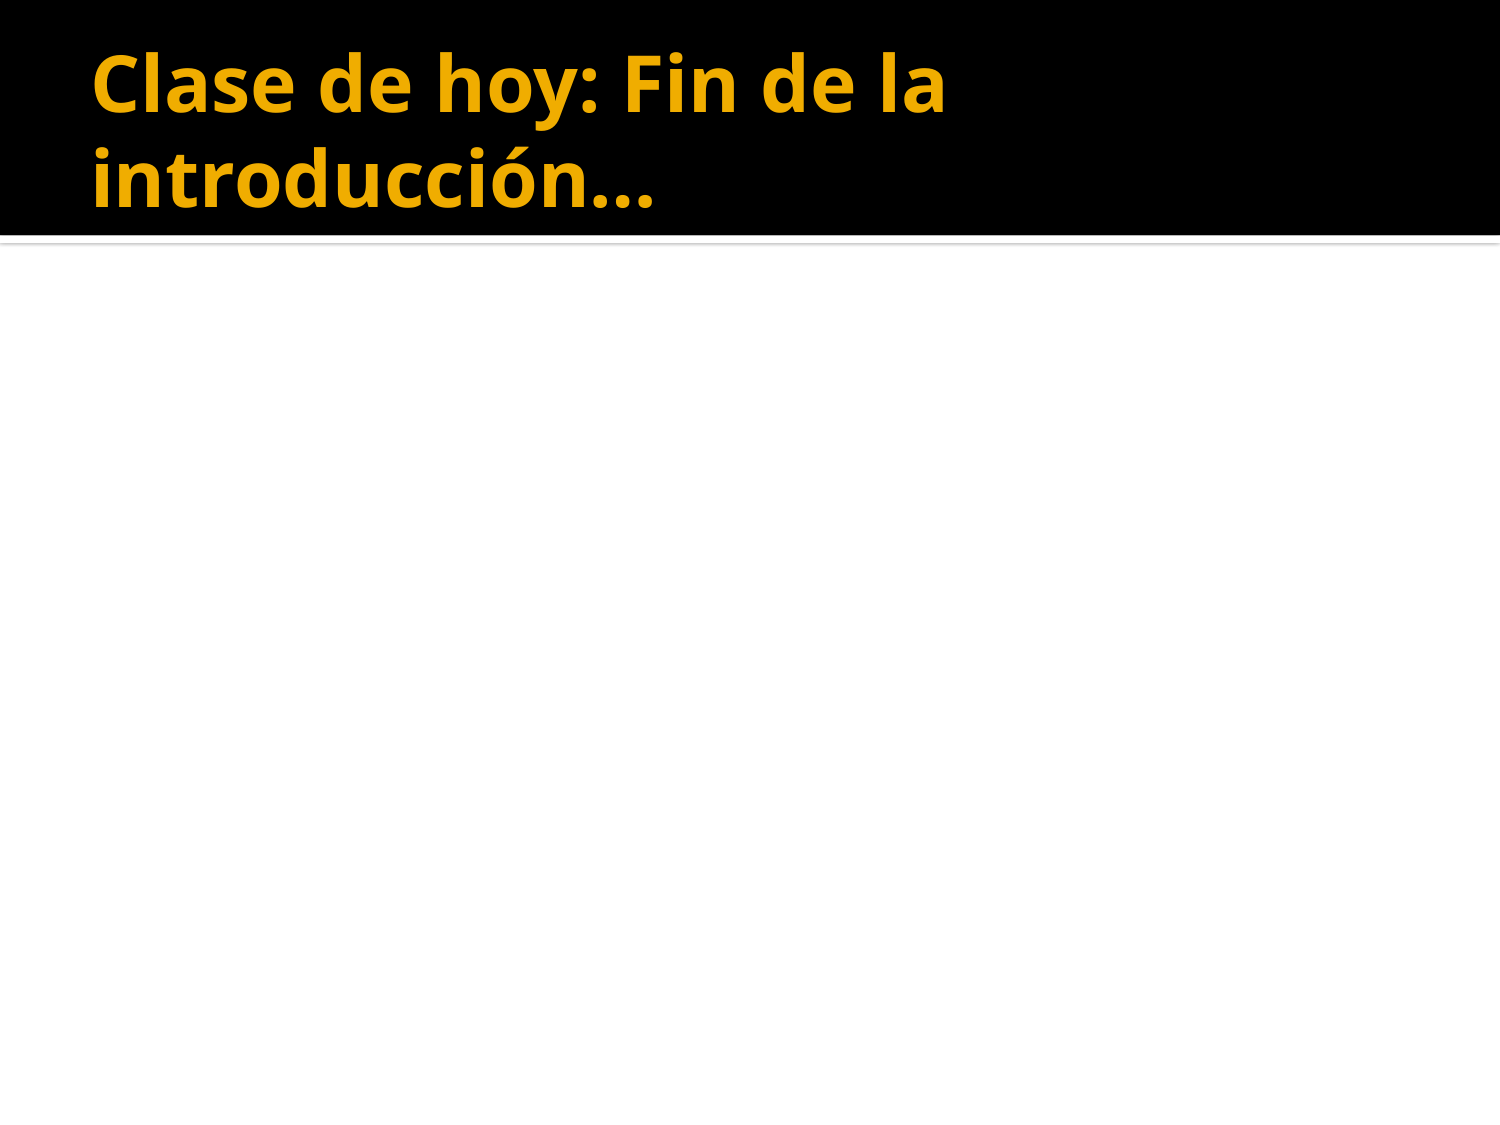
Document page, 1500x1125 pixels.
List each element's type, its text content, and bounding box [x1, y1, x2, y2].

title Clase de hoy: Fin de la introducción… [75, 25, 1425, 231]
